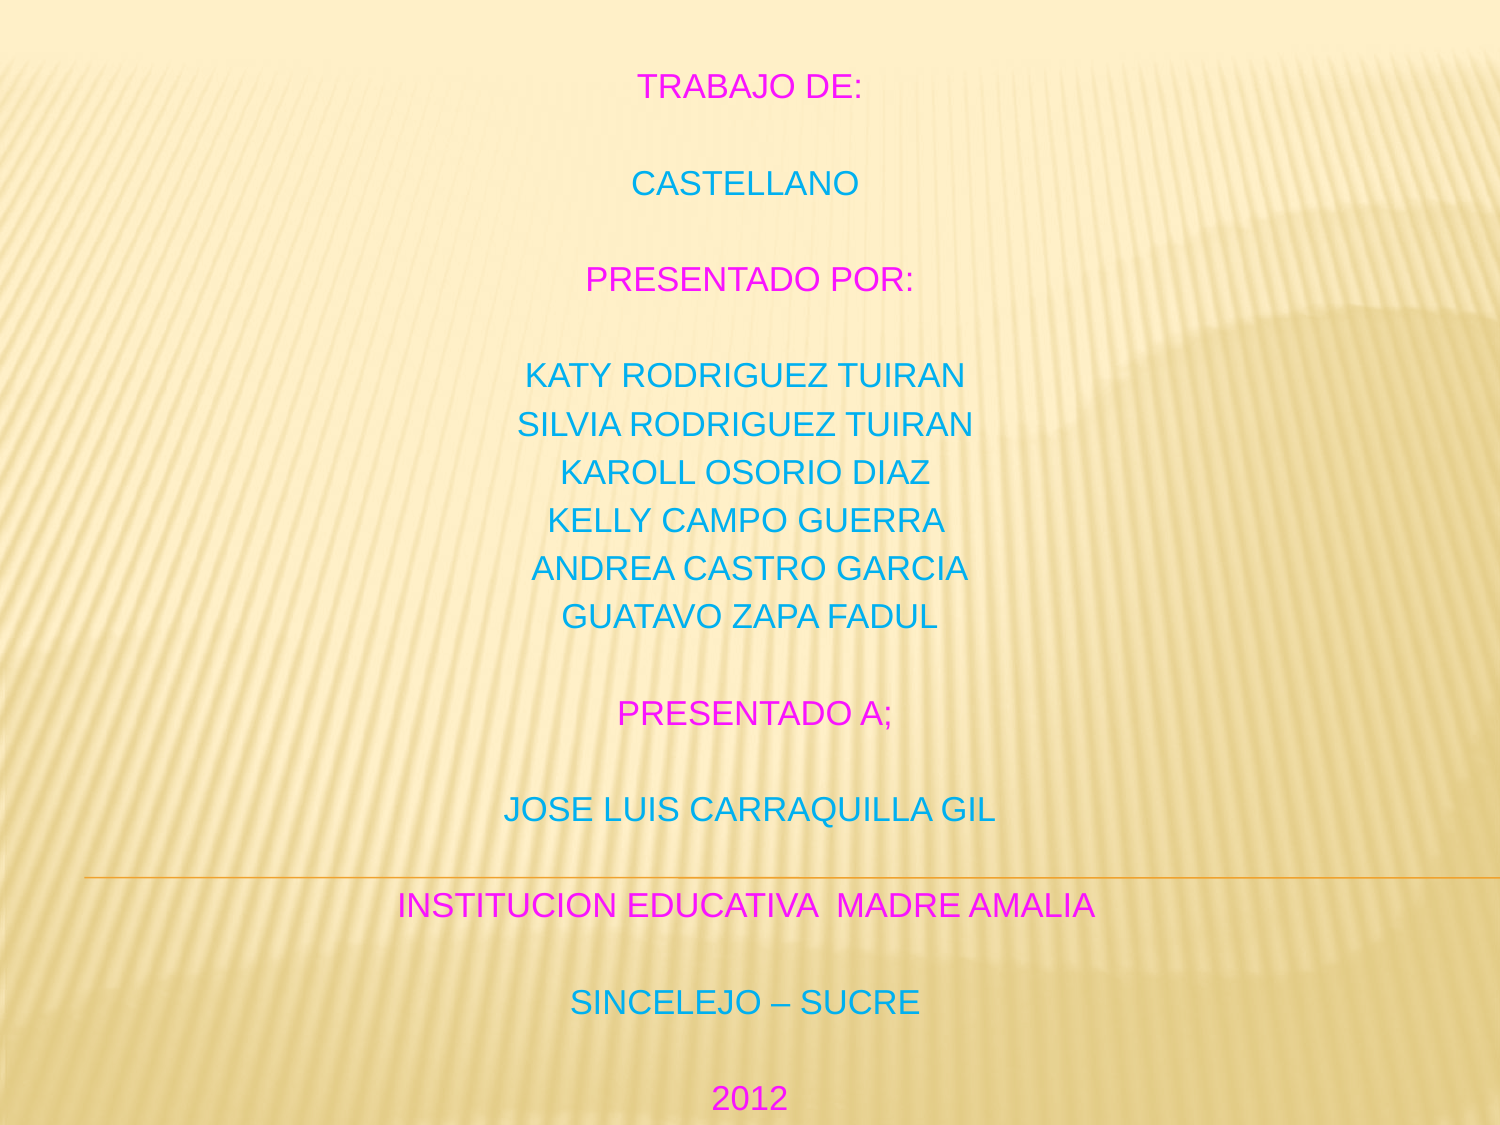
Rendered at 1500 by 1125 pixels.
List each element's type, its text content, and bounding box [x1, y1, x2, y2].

subtitle TRABAJO DE: CASTELLANO PRESENTADO POR: KATY RODRIGUEZ TUIRAN SILVIA RODRIGUEZ TUIRAN KAROLL OSORIO DIAZ KELLY CAMPO GUERRA ANDREA CASTRO GARCIA GUATAVO ZAPA FADUL PRESENTADO A; JOSE LUIS CARRAQUILLA GIL INSTITUCION EDUCATIVA MADRE AMALIA SINCELEJO – SUCRE 2012 [0, 0, 1500, 1125]
